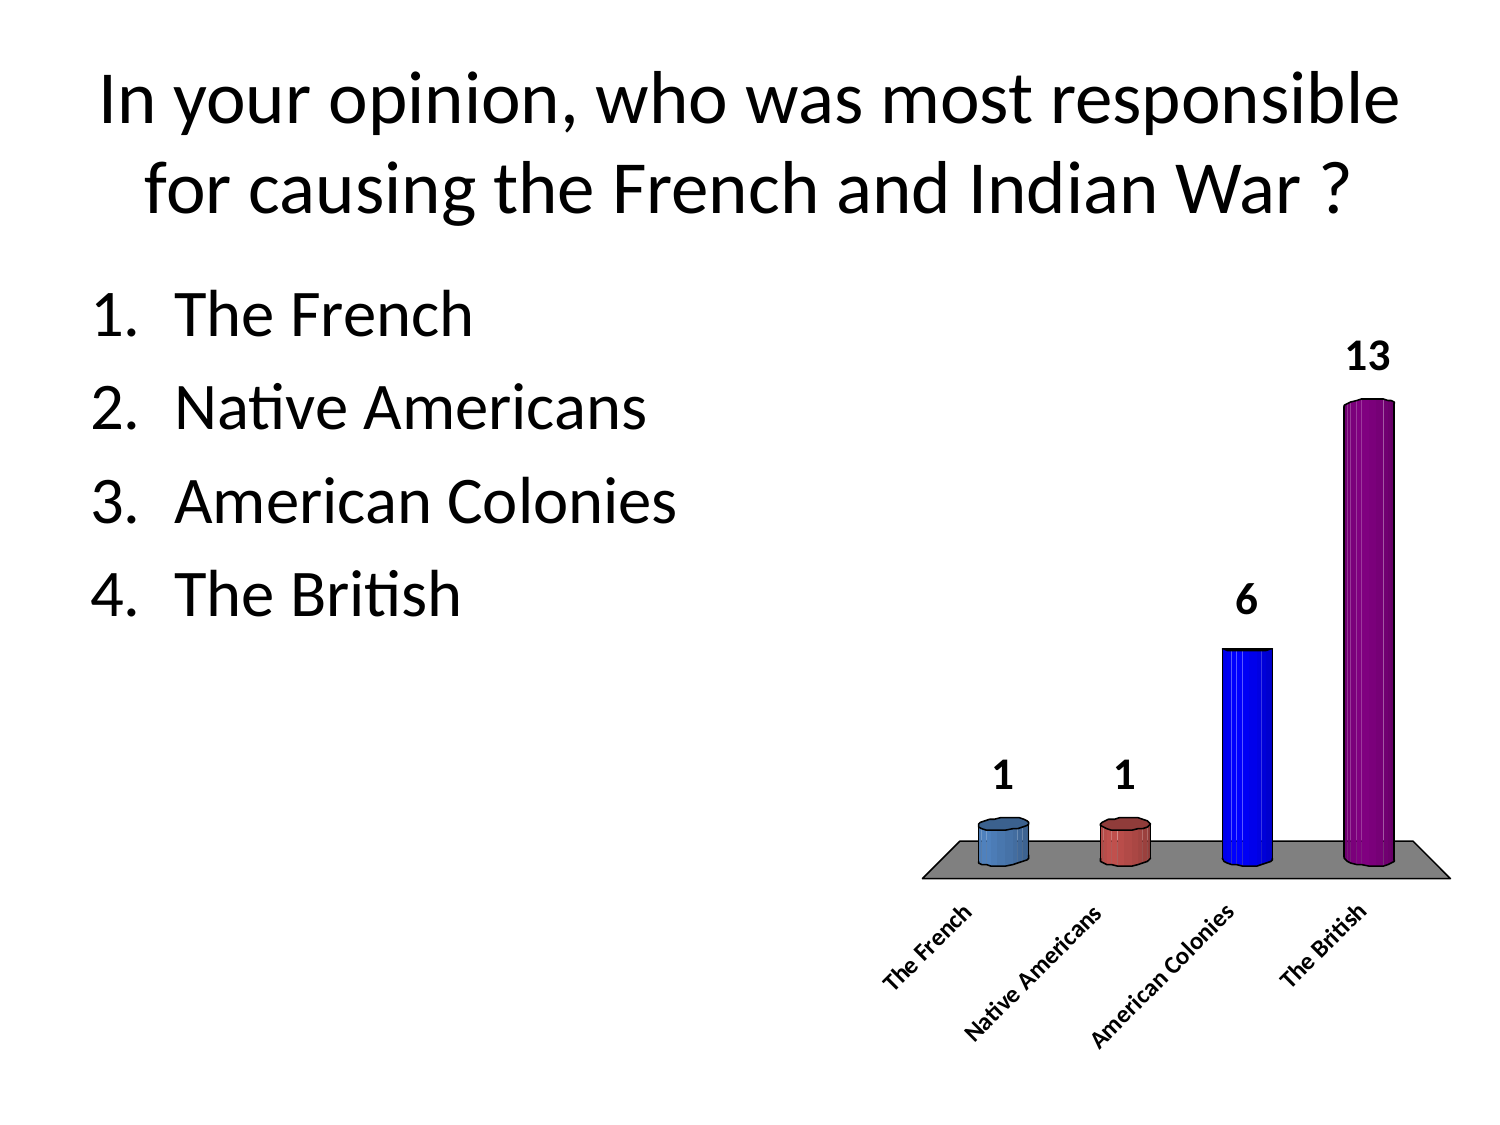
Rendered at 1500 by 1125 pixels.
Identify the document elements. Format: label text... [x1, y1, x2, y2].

list The French Native Americans American Colonies The British [75, 262, 750, 1005]
title In your opinion, who was most responsible for causing the French and Indian War ? [75, 45, 1425, 233]
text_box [739, 270, 1490, 1115]
